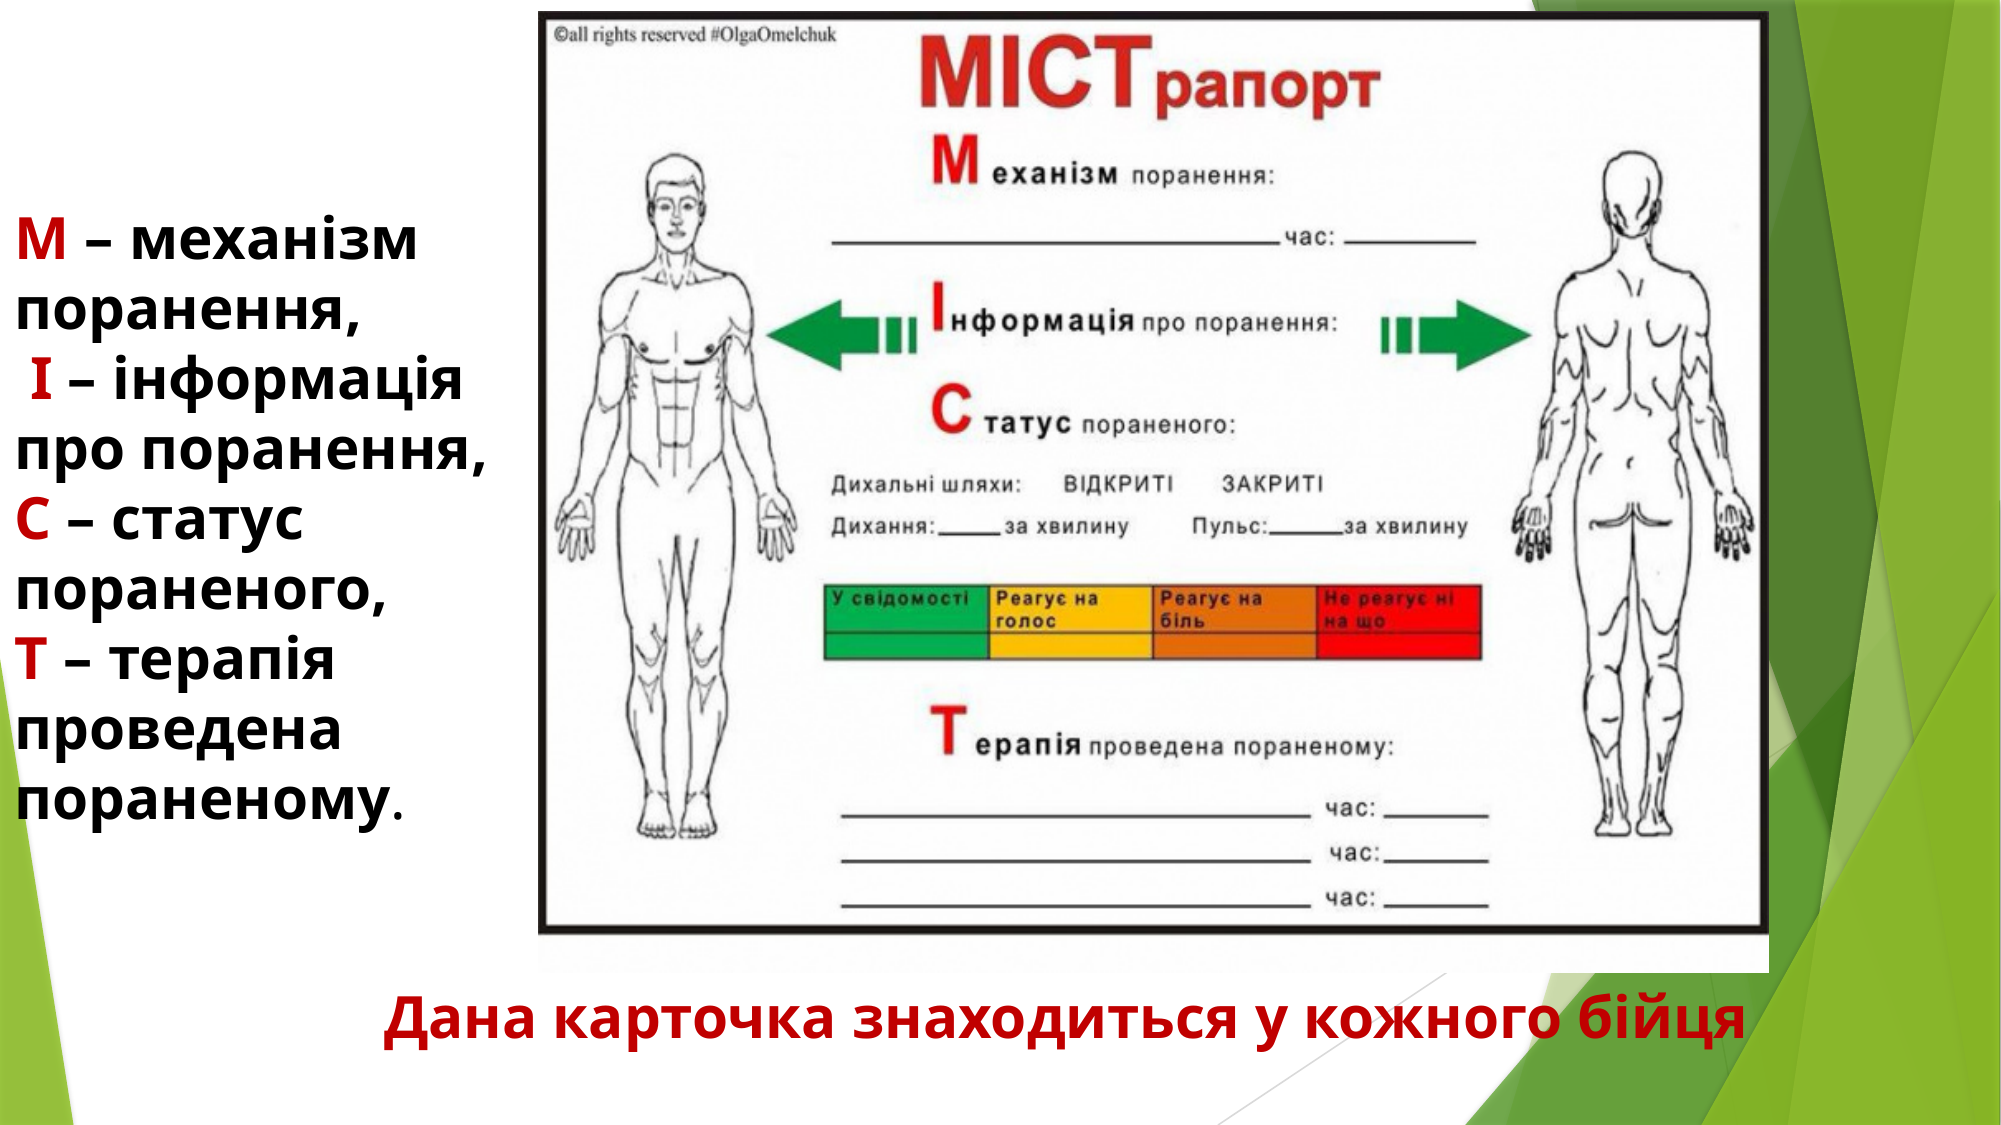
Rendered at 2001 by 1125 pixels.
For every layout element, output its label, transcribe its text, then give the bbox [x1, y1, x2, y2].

text_box М – механізм поранення, І – інформація про поранення, С – статус пораненого, Т – терапія проведена пораненому. [0, 193, 533, 839]
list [538, 10, 1769, 973]
text_box Дана карточка знаходиться у кожного бійця [369, 972, 2000, 1058]
